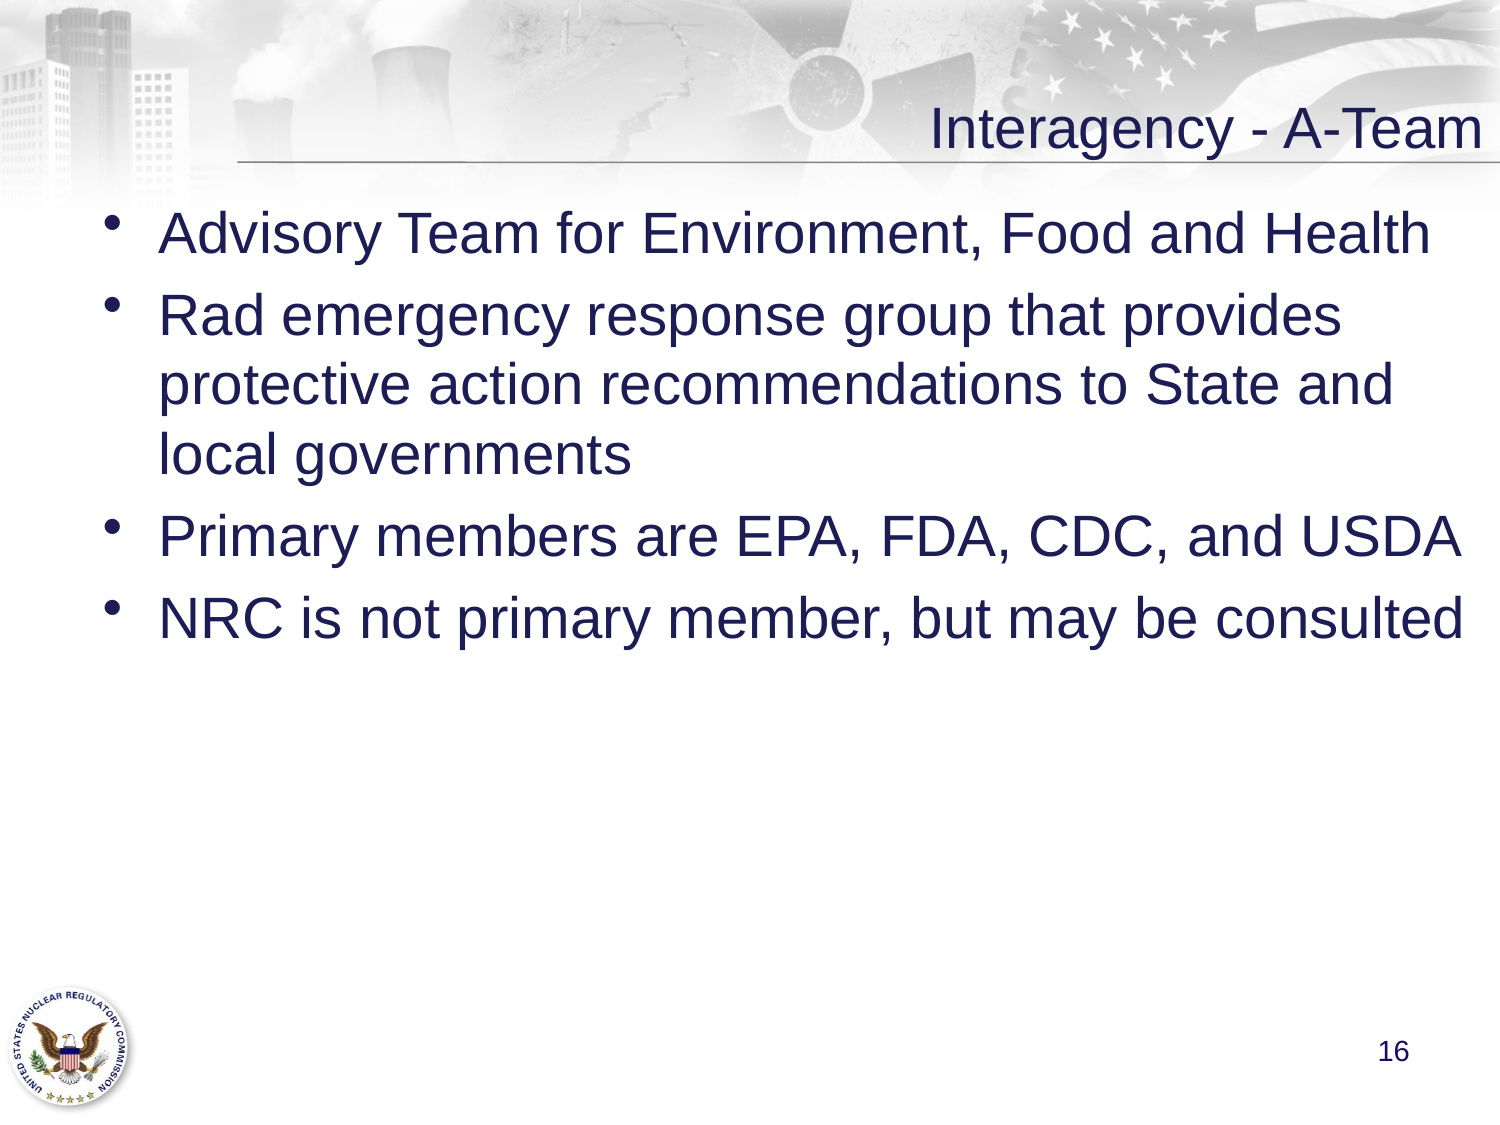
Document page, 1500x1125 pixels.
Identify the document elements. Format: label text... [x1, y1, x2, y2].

list Advisory Team for Environment, Food and Health Rad emergency response group that provides protective action recommendations to State and local governments Primary members are EPA, FDA, CDC, and USDA NRC is not primary member, but may be consulted [87, 187, 1494, 1006]
picture [9, 987, 128, 1106]
title Interagency - A-Team [24, 73, 1500, 178]
slide_number 16 [1074, 1024, 1426, 1103]
